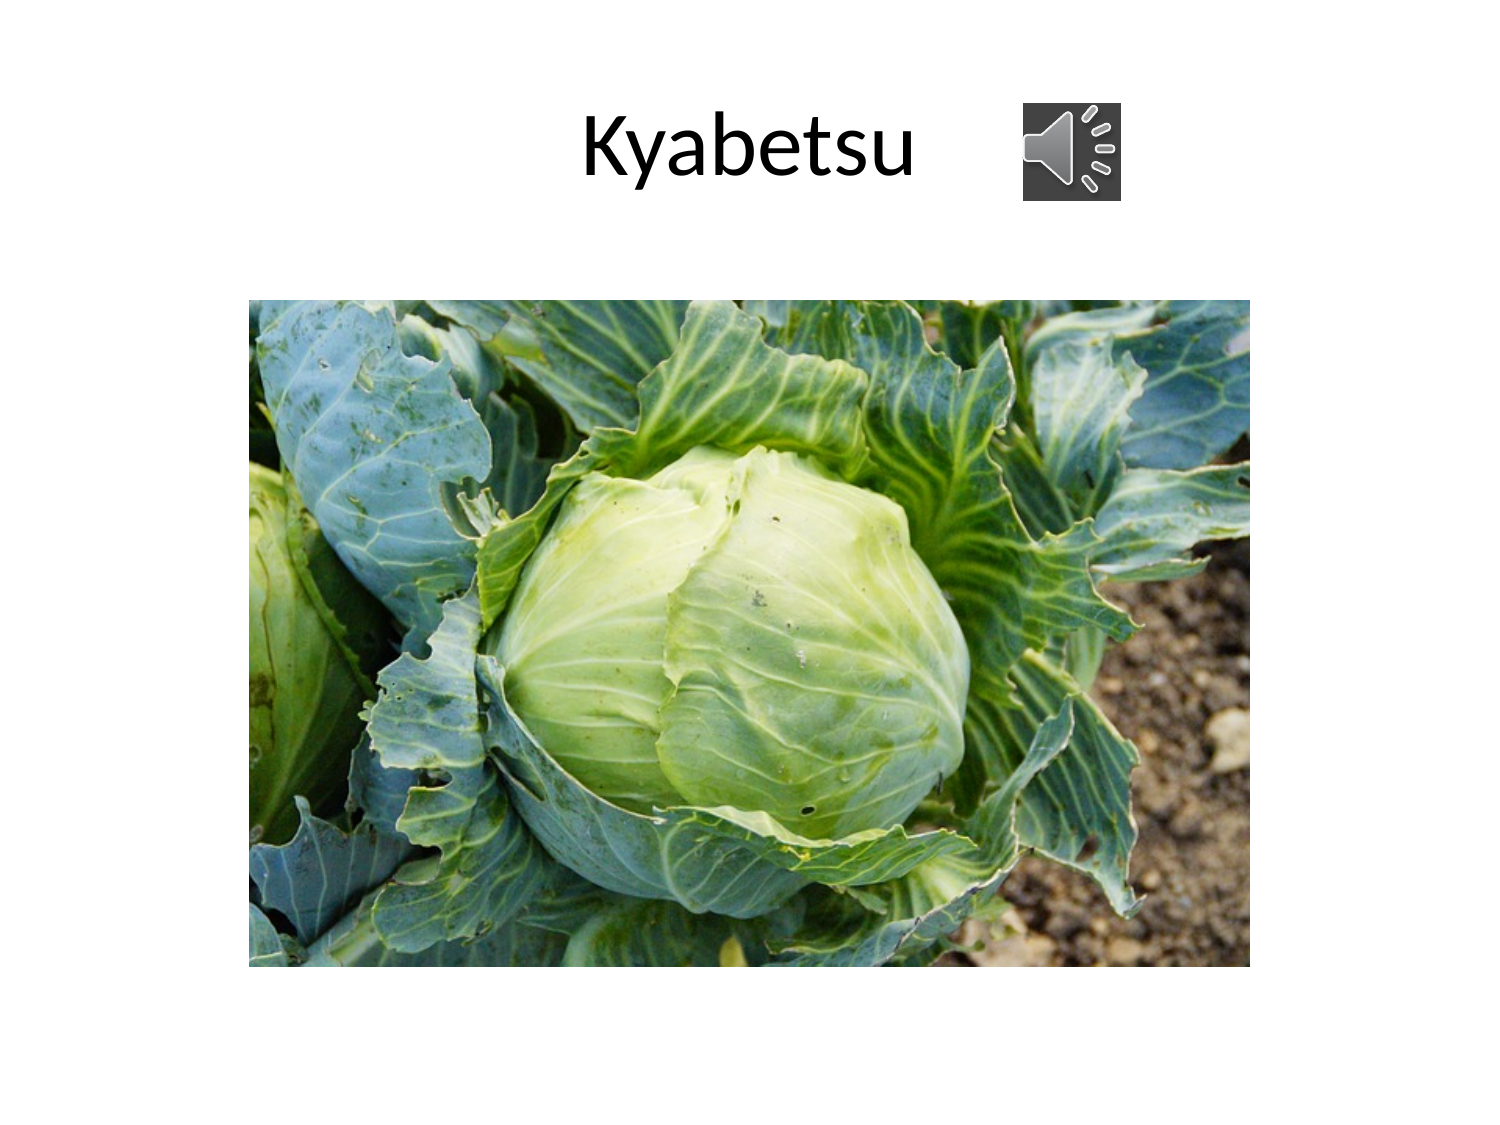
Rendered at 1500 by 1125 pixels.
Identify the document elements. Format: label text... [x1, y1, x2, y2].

picture [1021, 101, 1122, 202]
title Kyabetsu [75, 45, 1425, 233]
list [249, 300, 1251, 967]
